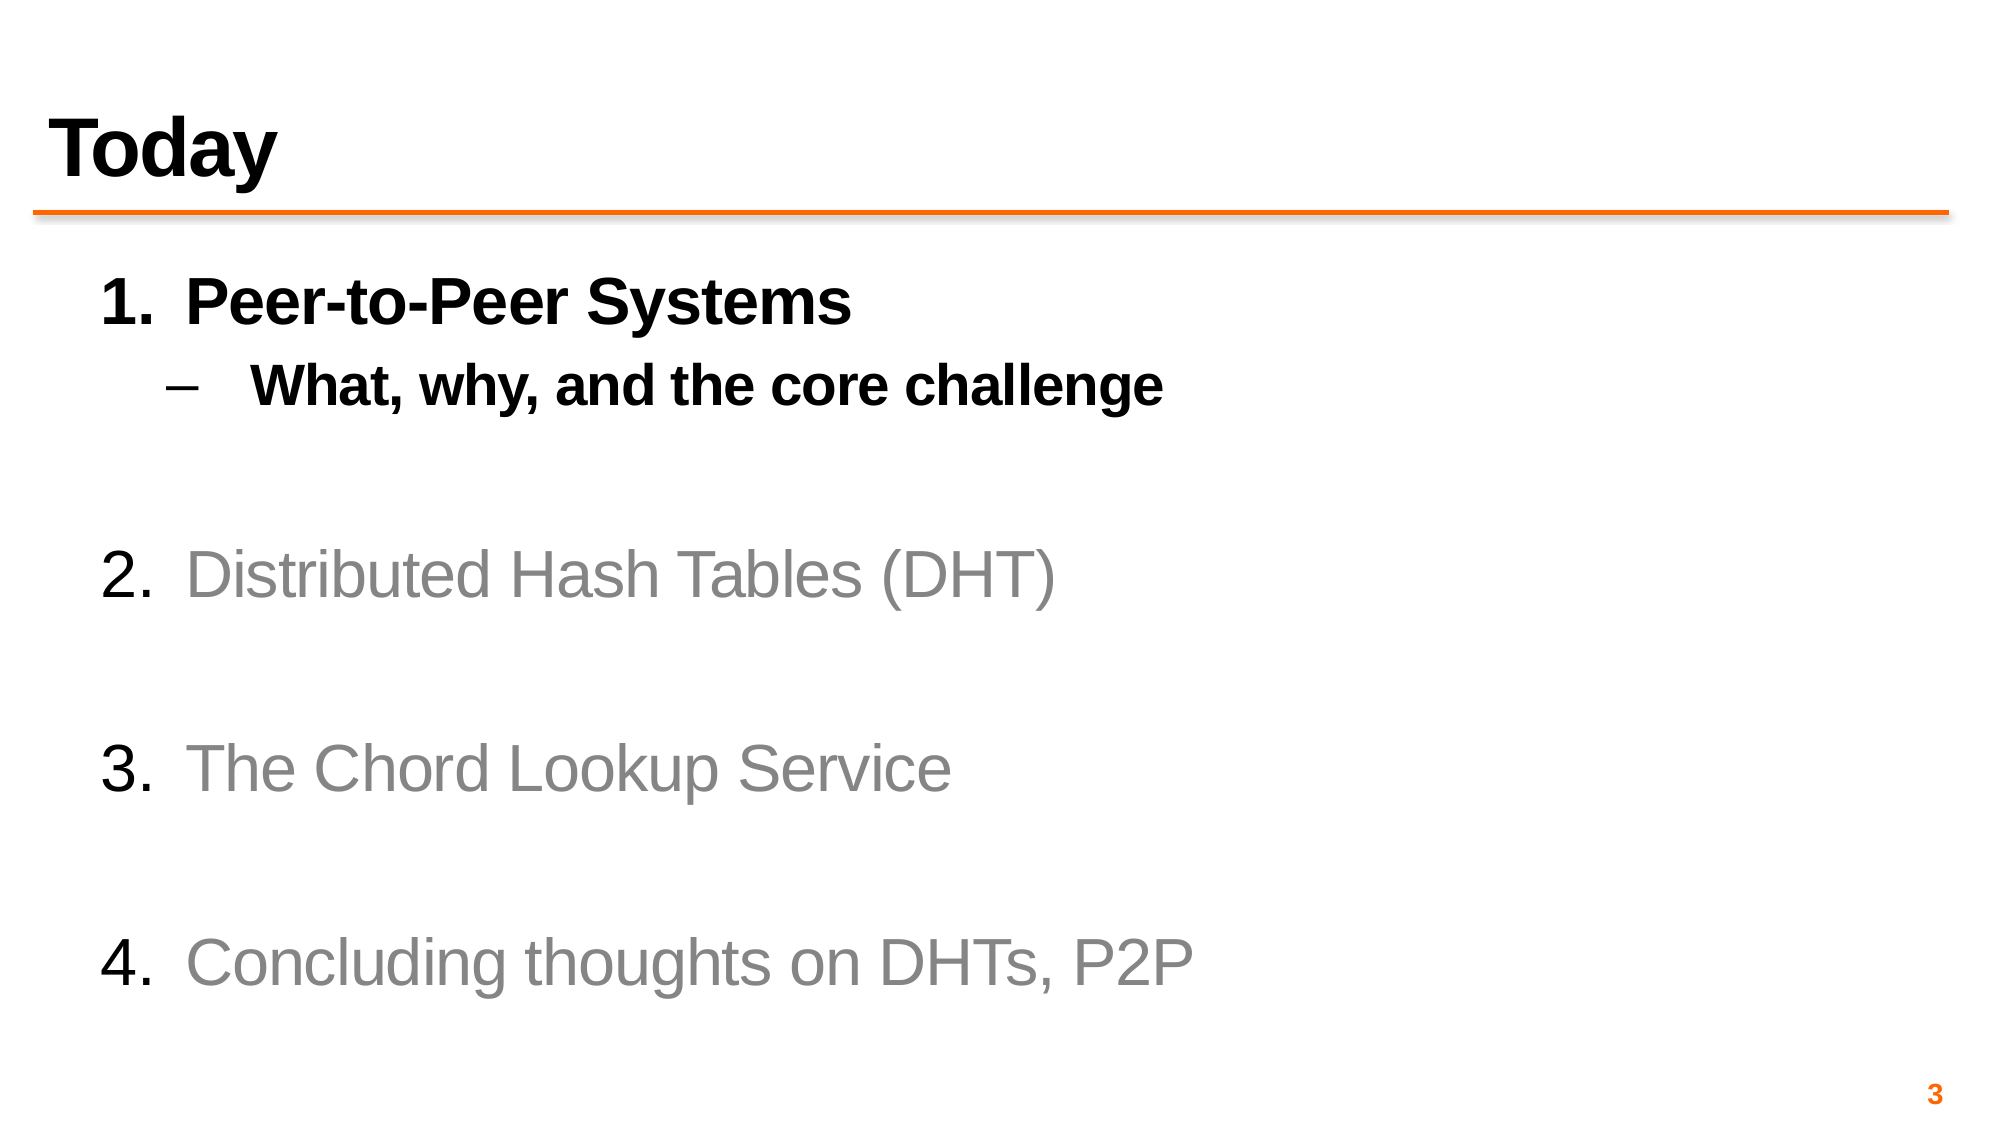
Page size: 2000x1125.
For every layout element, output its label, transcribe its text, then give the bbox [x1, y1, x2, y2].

slide_number 3 [1482, 1074, 1950, 1110]
list Peer-to-Peer Systems What, why, and the core challenge Distributed Hash Tables (DHT) The Chord Lookup Service Concluding thoughts on DHTs, P2P [94, 260, 1950, 1063]
title Today [33, 24, 1950, 201]
